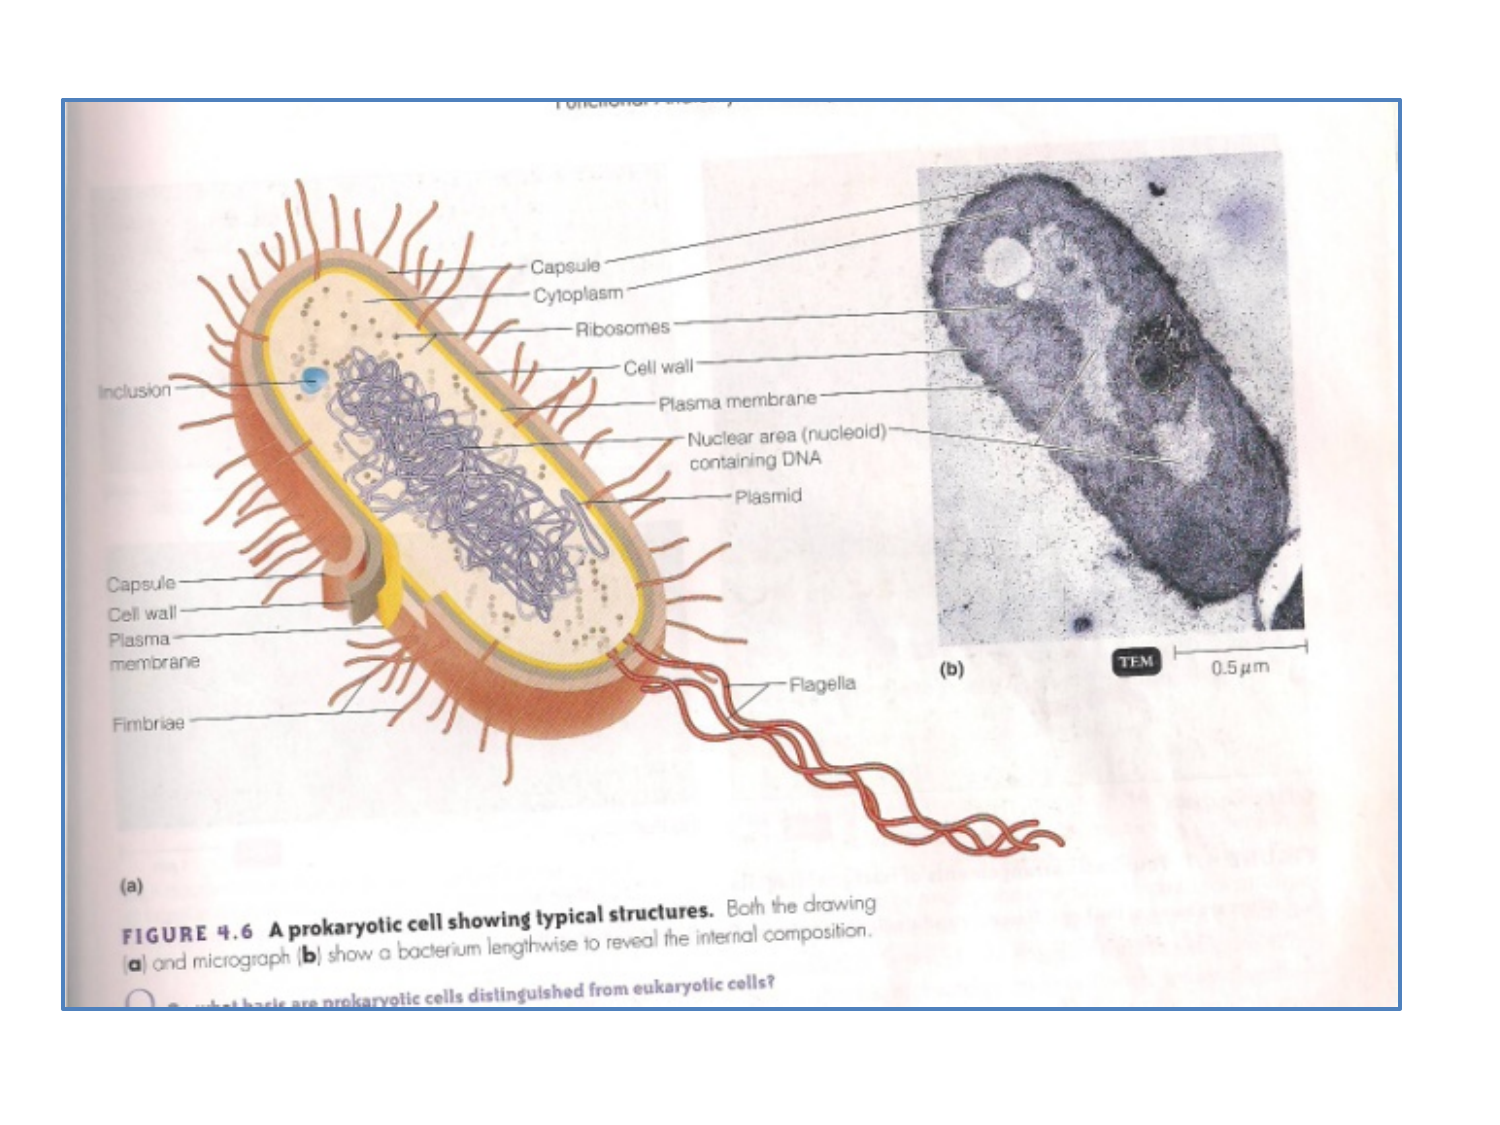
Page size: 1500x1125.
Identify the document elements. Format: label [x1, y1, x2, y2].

picture [64, 101, 1399, 1007]
